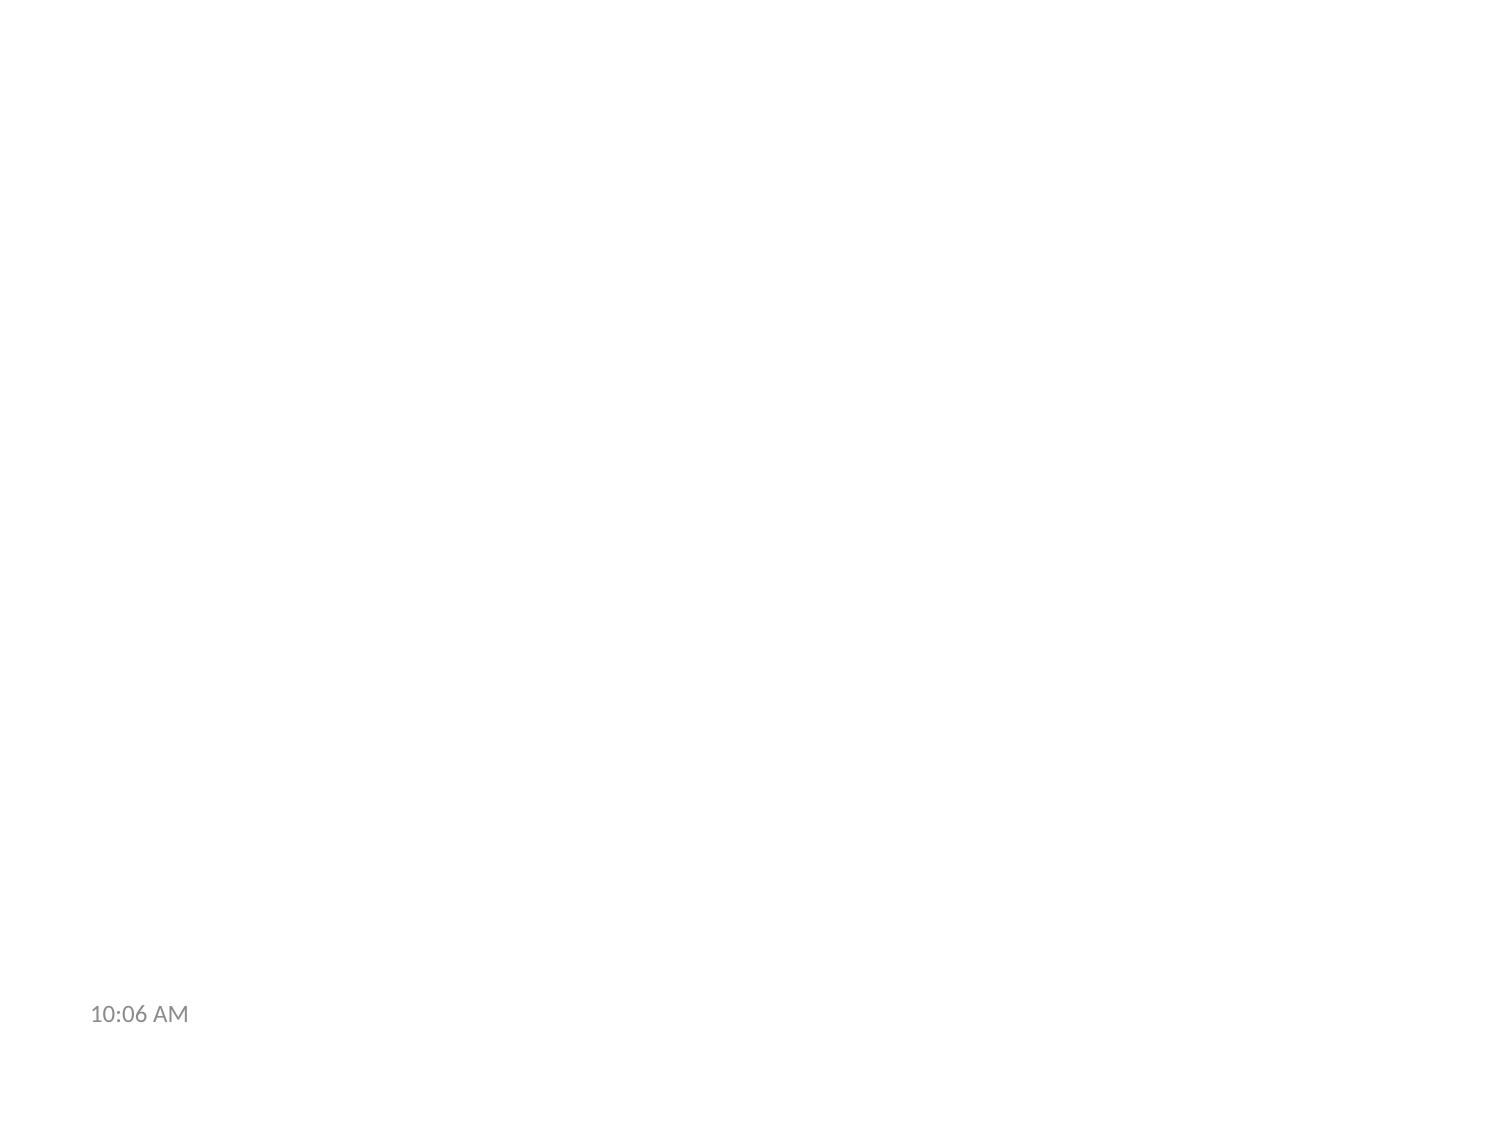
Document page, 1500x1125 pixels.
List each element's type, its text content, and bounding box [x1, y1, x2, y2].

text_box 3:35 PM [75, 982, 425, 1043]
